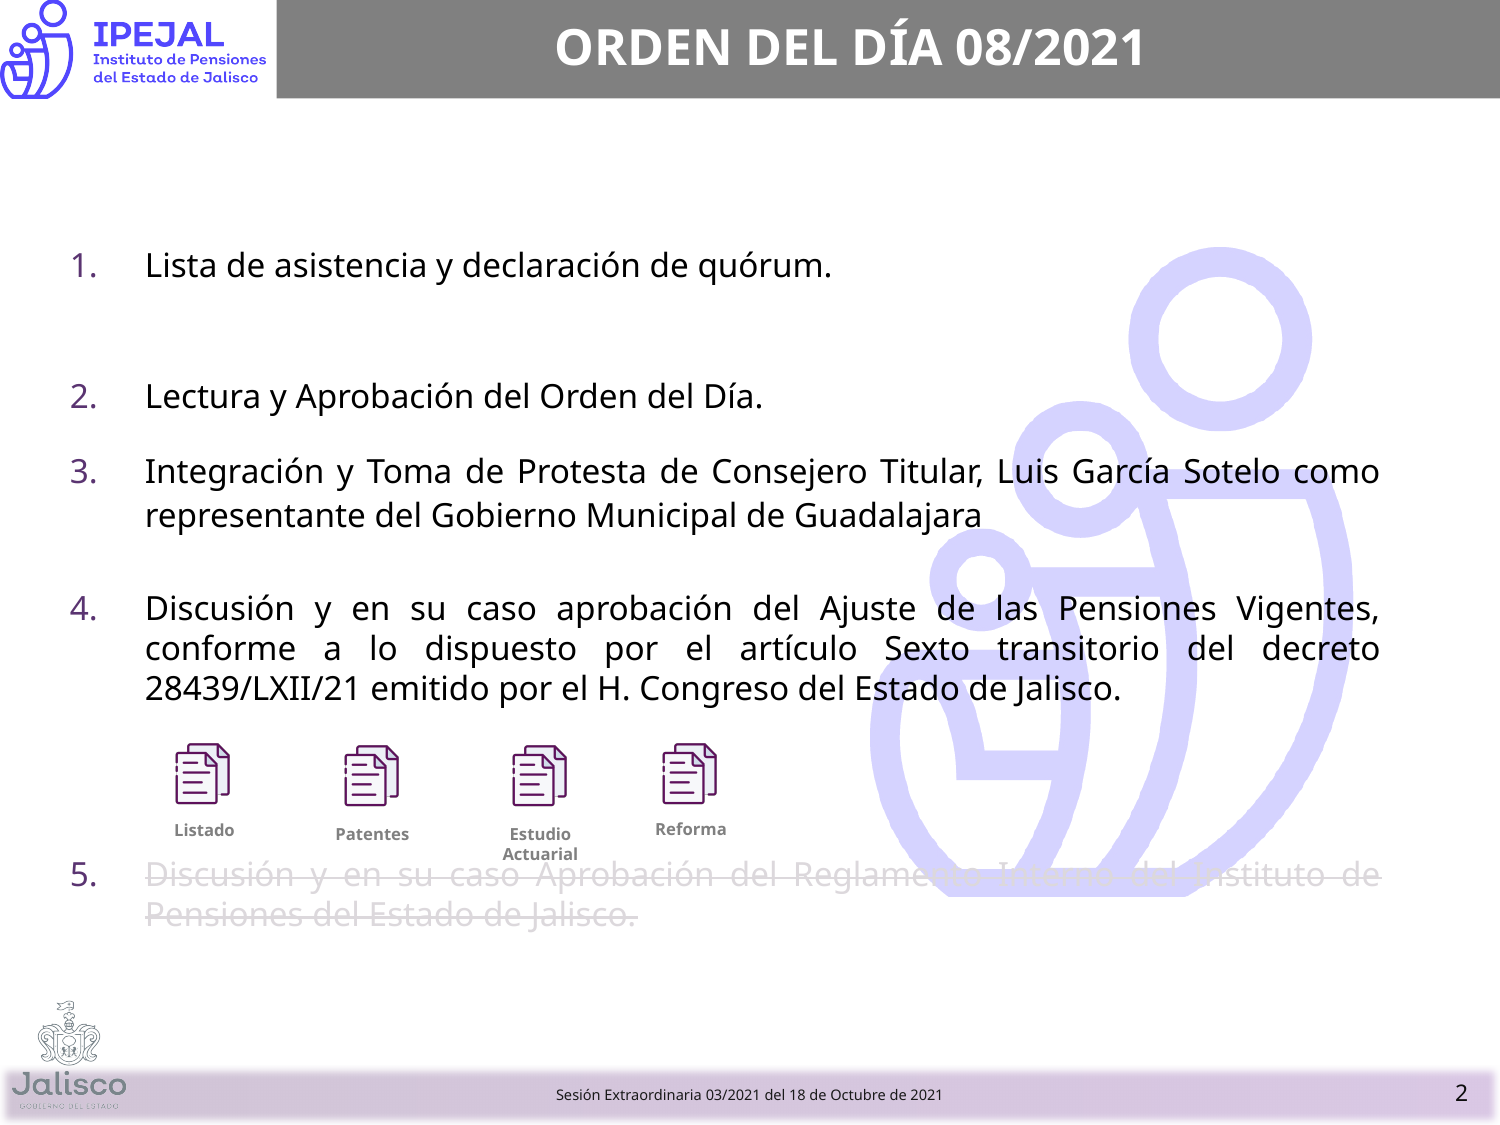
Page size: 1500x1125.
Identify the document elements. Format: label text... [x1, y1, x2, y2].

text_box Patentes [300, 815, 445, 851]
text_box Reforma [618, 811, 764, 847]
picture [318, 722, 428, 831]
list Lista de asistencia y declaración de quórum. Lectura y Aprobación del Orden del Día. Integración y Toma de Protesta de Consejero Titular, Luis García Sotelo como representante del Gobierno Municipal de Guadalajara Discusión y en su caso aprobación del Ajuste de las Pensiones Vigentes, conforme a lo dispuesto por el artículo Sexto transitorio del decreto 28439/LXII/21 emitido por el H. Congreso del Estado de Jalisco. Discusión y en su caso Aprobación del Reglamento Interno del Instituto de Pensiones del Estado de Jalisco. [55, 176, 1398, 1044]
footer Sesión Extraordinaria 03/2021 del 18 de Octubre de 2021 [445, 1064, 1055, 1125]
picture [150, 720, 259, 830]
slide_number 2 [1133, 1064, 1484, 1125]
picture [637, 720, 747, 830]
title ORDEN DEL DÍA 08/2021 [277, 1, 1425, 99]
text_box Listado [132, 812, 277, 848]
picture [486, 722, 596, 831]
text_box Estudio Actuarial [468, 815, 613, 871]
picture [0, 0, 266, 99]
picture [0, 993, 153, 1120]
